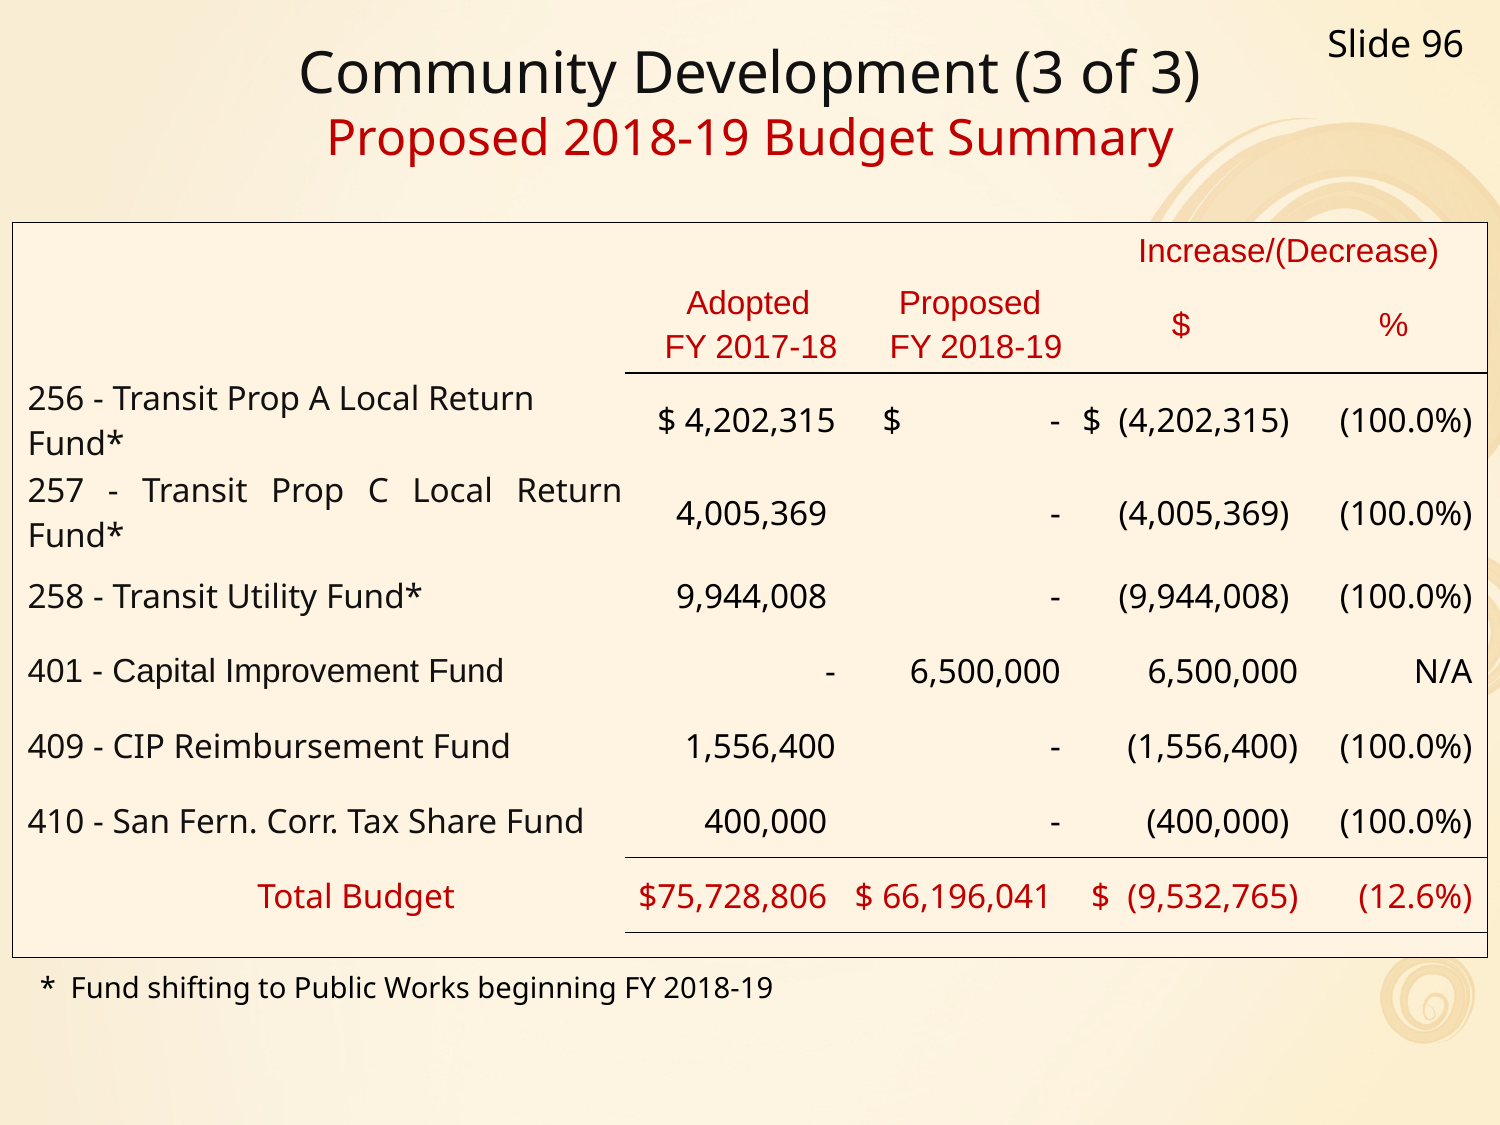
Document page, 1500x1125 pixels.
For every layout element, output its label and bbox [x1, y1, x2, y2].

picture [0, 0, 1500, 1125]
table_header [13, 223, 1487, 372]
table_cell [13, 277, 1487, 957]
text_box [24, 961, 1188, 1012]
table_cell [1062, 277, 1487, 372]
title [50, 50, 1450, 150]
slide_number [1312, 12, 1500, 88]
